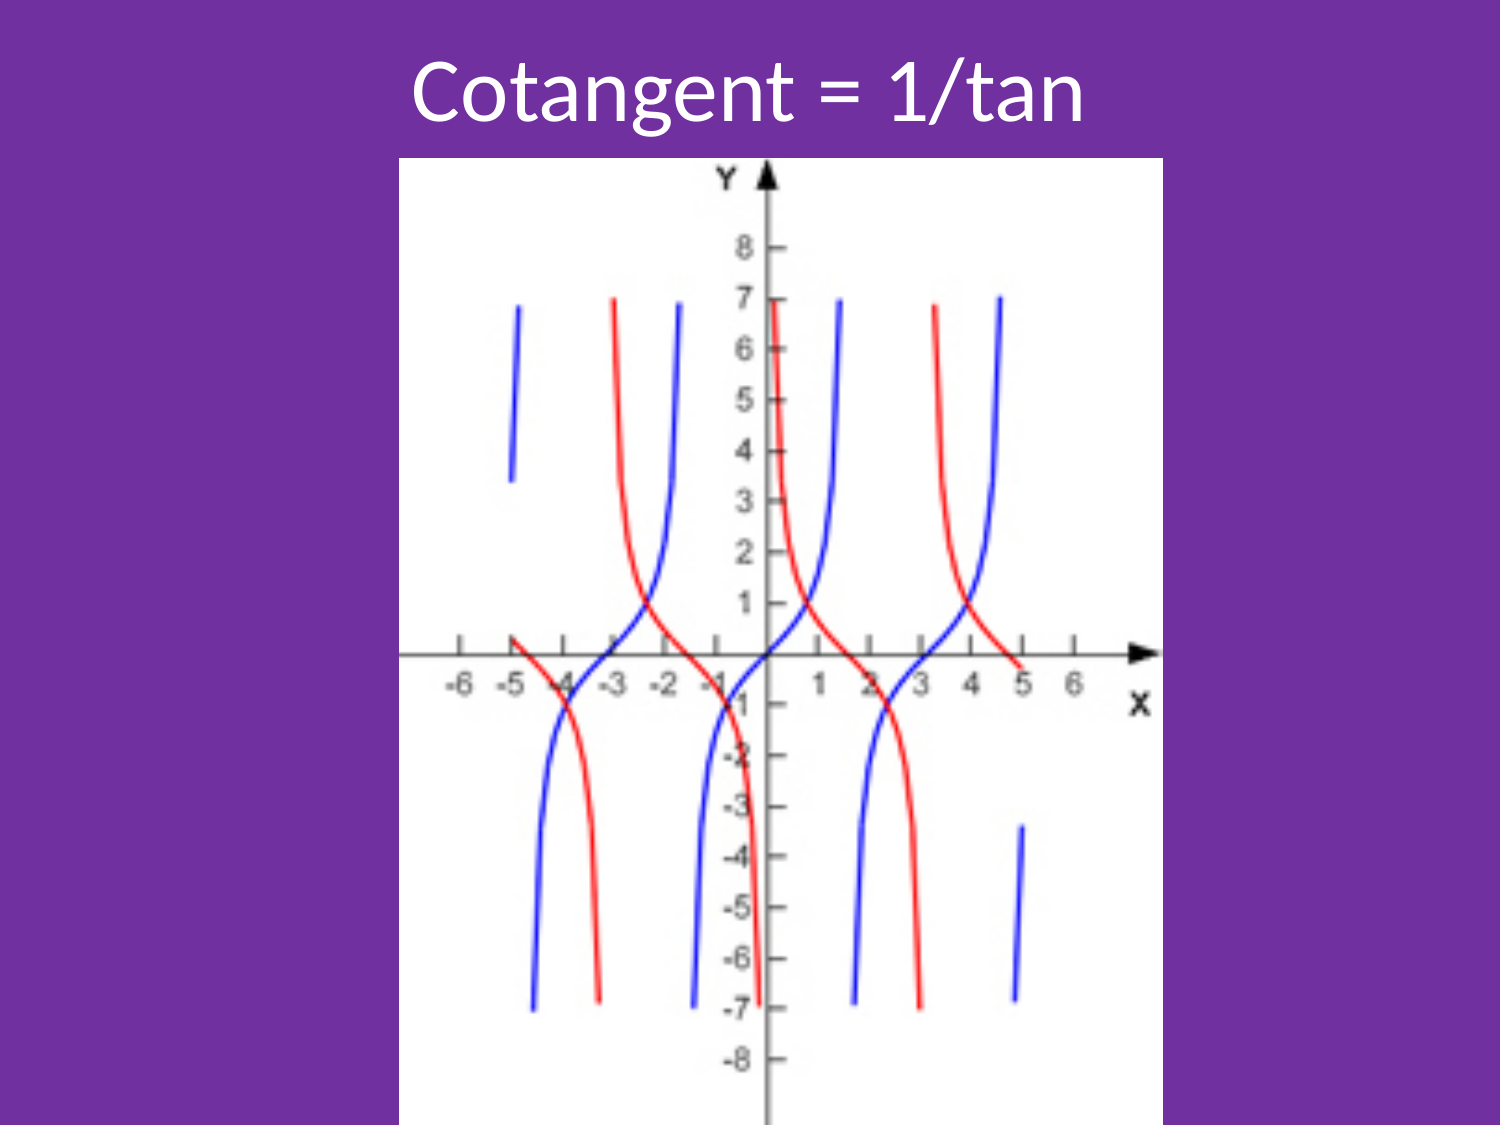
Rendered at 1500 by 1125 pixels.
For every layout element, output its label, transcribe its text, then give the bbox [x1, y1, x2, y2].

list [399, 158, 1163, 1125]
title Cotangent = 1/tan [75, 0, 1425, 171]
